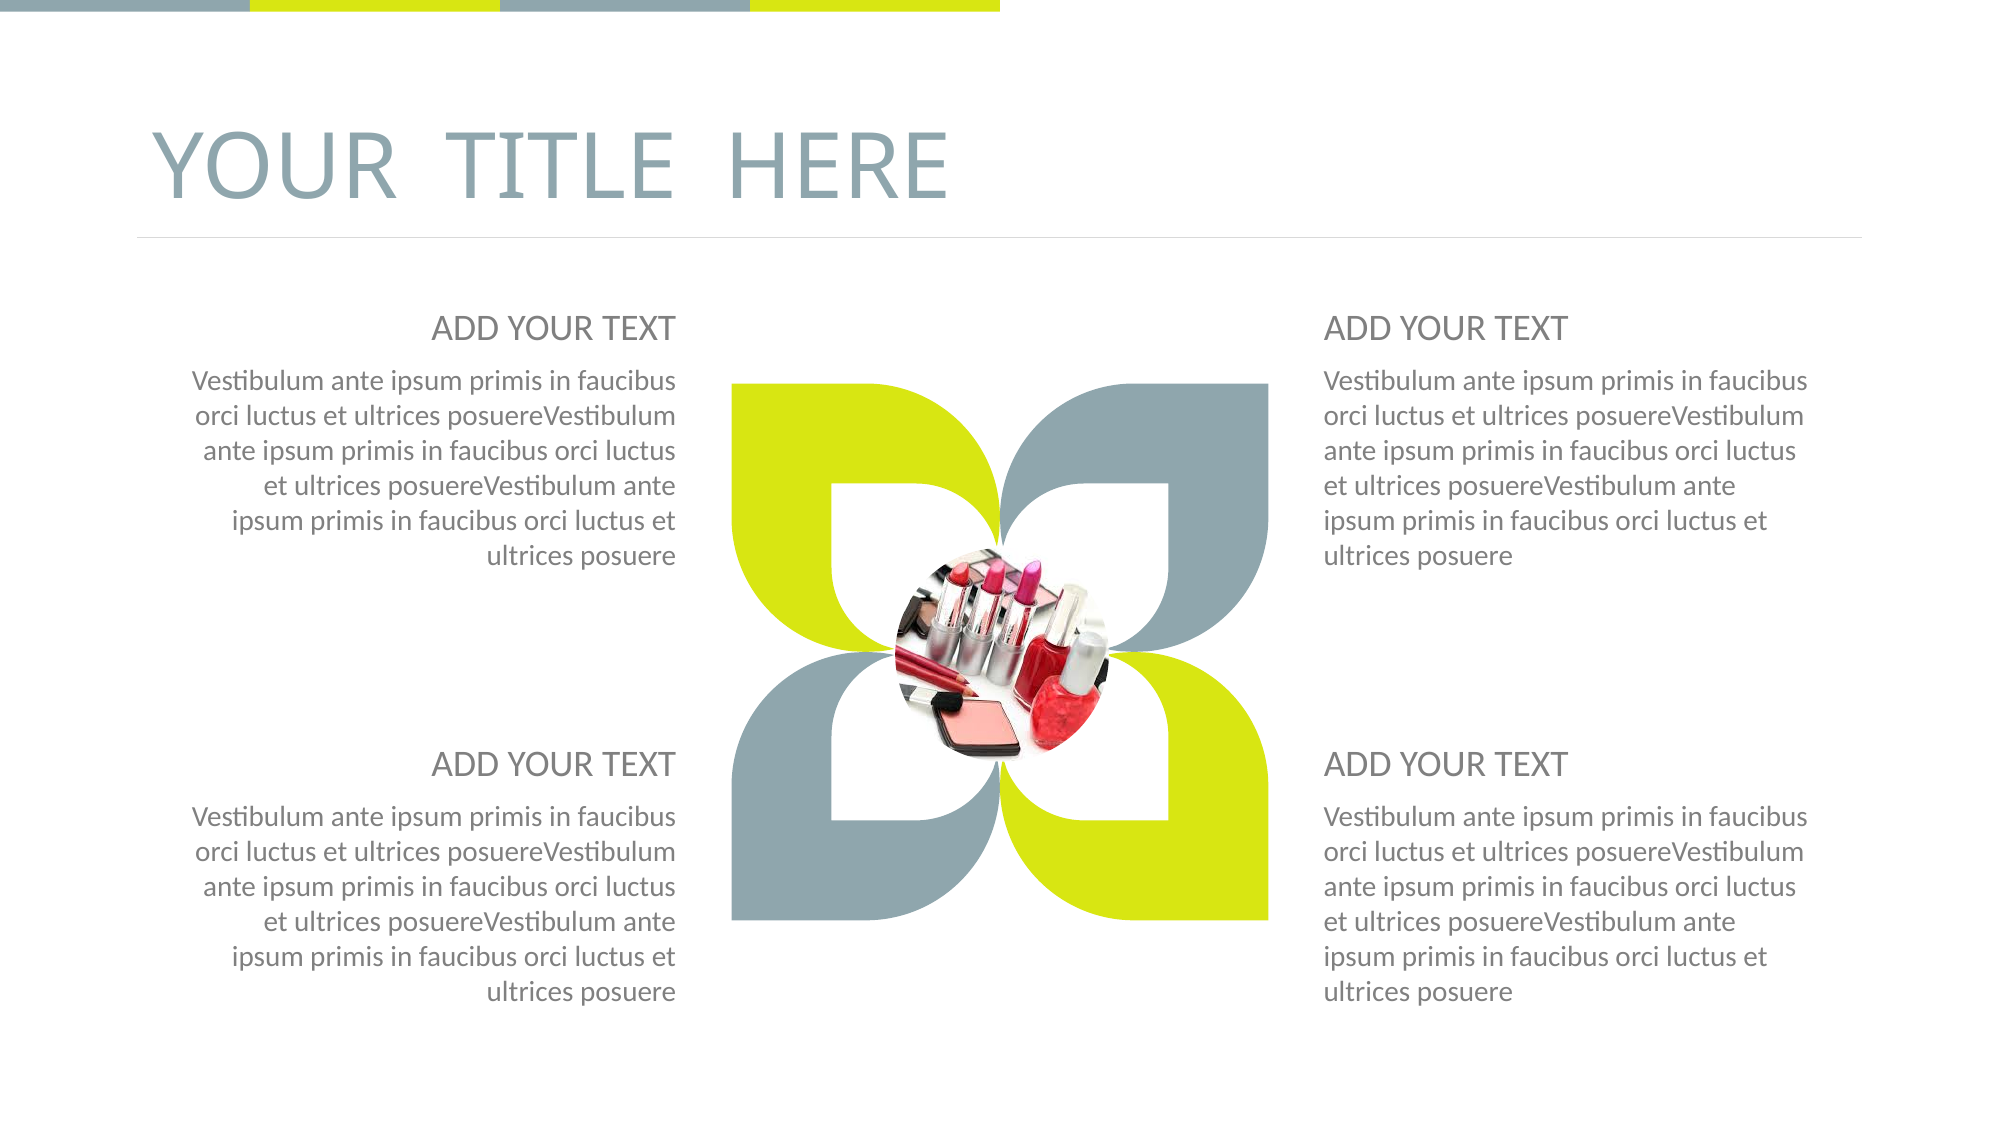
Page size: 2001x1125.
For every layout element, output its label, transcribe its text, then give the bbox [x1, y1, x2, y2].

text_box Vestibulum ante ipsum primis in faucibus orci luctus et ultrices posuereVestibulum ante ipsum primis in faucibus orci luctus et ultrices posuereVestibulum ante ipsum primis in faucibus orci luctus et ultrices posuere [171, 789, 692, 1085]
text_box ADD YOUR TEXT [1308, 731, 1606, 789]
text_box ADD YOUR TEXT [394, 295, 692, 354]
text_box ADD YOUR TEXT [394, 731, 692, 789]
text_box ADD YOUR TEXT [1308, 295, 1606, 354]
text_box Vestibulum ante ipsum primis in faucibus orci luctus et ultrices posuereVestibulum ante ipsum primis in faucibus orci luctus et ultrices posuereVestibulum ante ipsum primis in faucibus orci luctus et ultrices posuere [1308, 354, 1829, 649]
text_box [998, 650, 1270, 922]
text_box [894, 546, 1110, 763]
text_box [730, 650, 1000, 922]
text_box Vestibulum ante ipsum primis in faucibus orci luctus et ultrices posuereVestibulum ante ipsum primis in faucibus orci luctus et ultrices posuereVestibulum ante ipsum primis in faucibus orci luctus et ultrices posuere [171, 354, 692, 649]
text_box Vestibulum ante ipsum primis in faucibus orci luctus et ultrices posuereVestibulum ante ipsum primis in faucibus orci luctus et ultrices posuereVestibulum ante ipsum primis in faucibus orci luctus et ultrices posuere [1308, 789, 1829, 1085]
text_box [998, 382, 1270, 652]
text_box [730, 382, 1000, 652]
title YOUR TITLE HERE [137, 59, 1863, 278]
